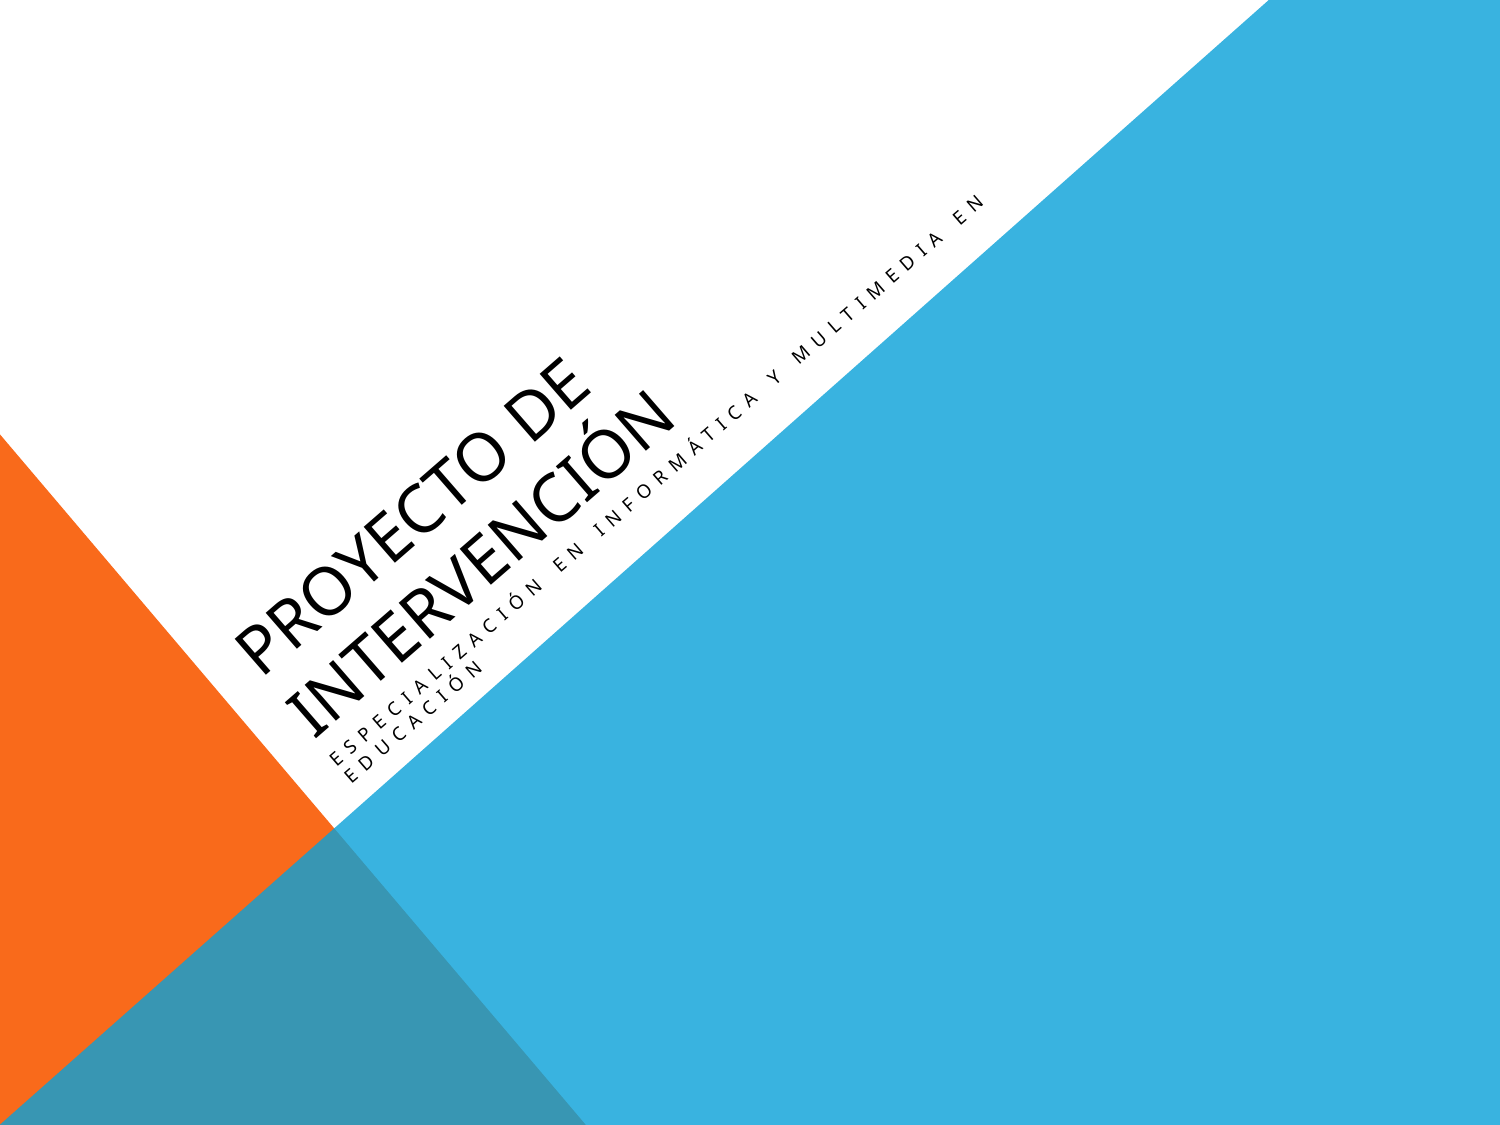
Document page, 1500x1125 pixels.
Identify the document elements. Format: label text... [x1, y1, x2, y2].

subtitle Especialización en Informática y Multimedia en Educación [312, 61, 1154, 804]
title PROYECTO DE INTERVENCIÓN [182, 4, 1012, 761]
